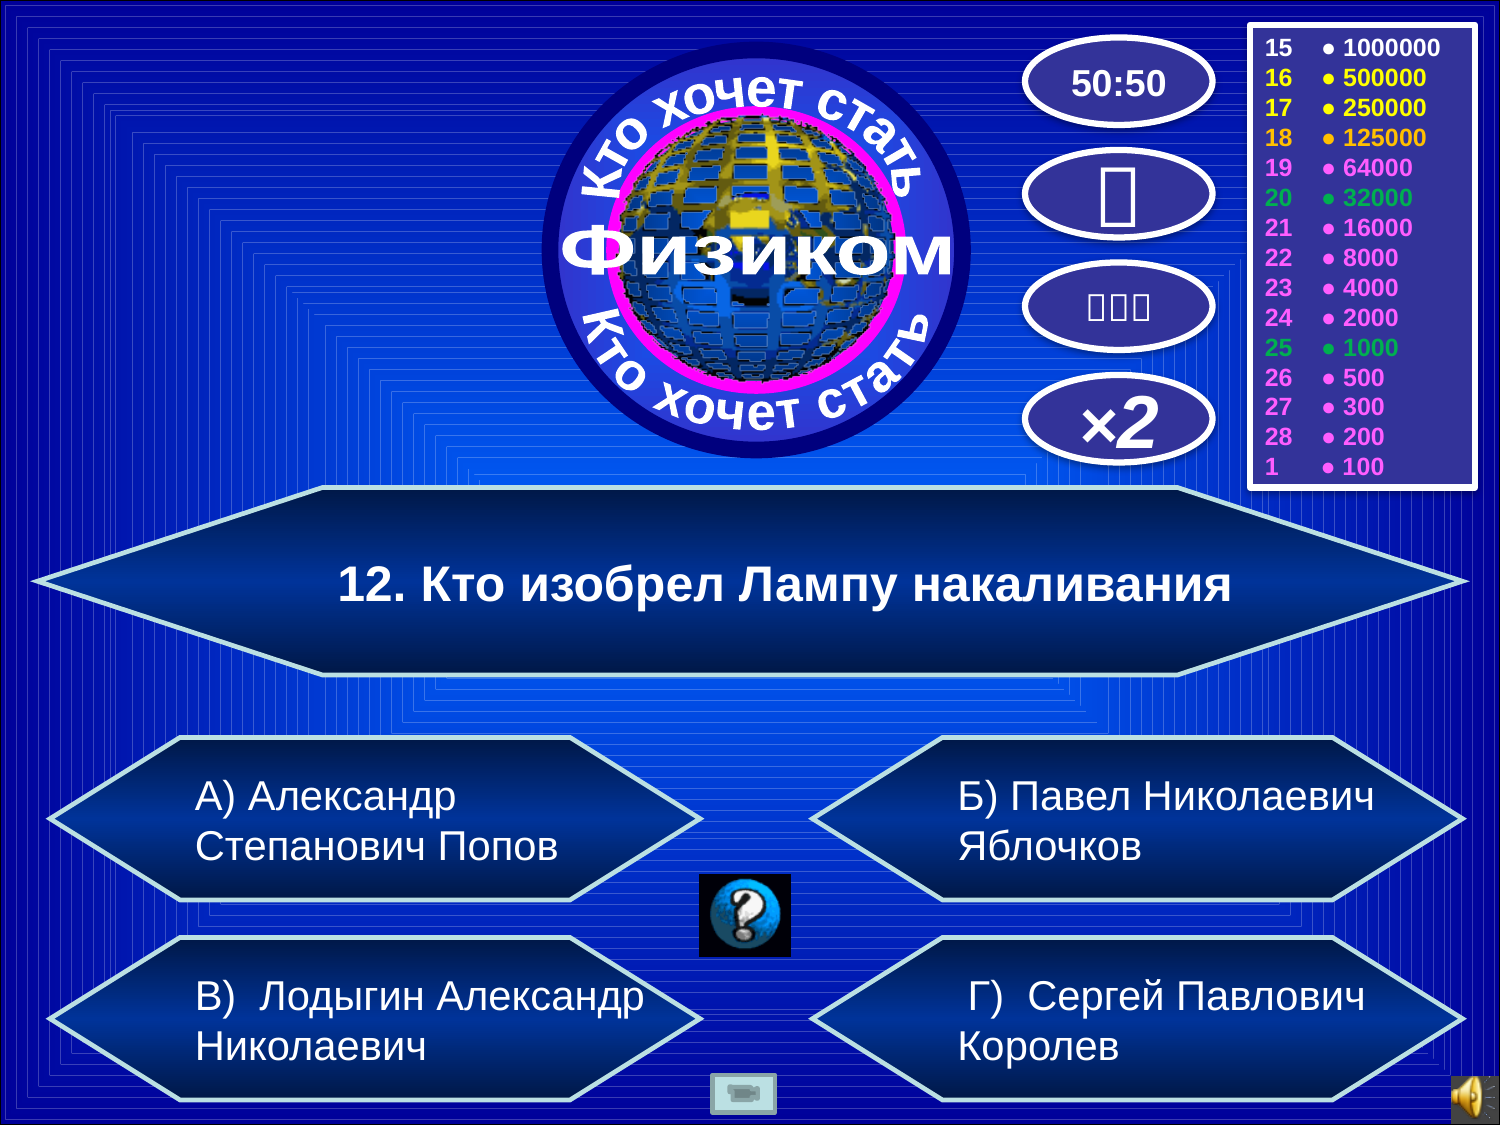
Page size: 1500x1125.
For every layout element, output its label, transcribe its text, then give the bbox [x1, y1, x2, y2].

text_box 12. Кто изобрел Лампу накаливания [37, 487, 1463, 676]
text_box [615, 396, 898, 451]
text_box ×2 [1021, 371, 1216, 466]
text_box Г) Сергей Павлович Королев [812, 937, 1463, 1100]
text_box В) Лодыгин Александр Николаевич [50, 937, 701, 1100]
picture [1449, 1074, 1500, 1125]
text_box А) Александр Степанович Попов [50, 737, 701, 900]
text_box [0, 0, 1500, 1125]
text_box Б) Павел Николаевич Яблочков [812, 737, 1463, 900]
text_box [710, 1073, 777, 1115]
picture [612, 112, 901, 388]
text_box [549, 49, 963, 391]
text_box  [1021, 259, 1216, 354]
picture [699, 874, 791, 958]
text_box ● 1000000 ● 500000 ● 250000 ● 125000 ● 64000 ● 32000 ● 16000 ● 8000 ● 4000 ● 2000 ● 1000 ● 500 ● 300 ● 200 1 ● 100 [1247, 22, 1478, 491]
text_box 50:50 [1021, 34, 1216, 129]
text_box  [1021, 146, 1216, 241]
